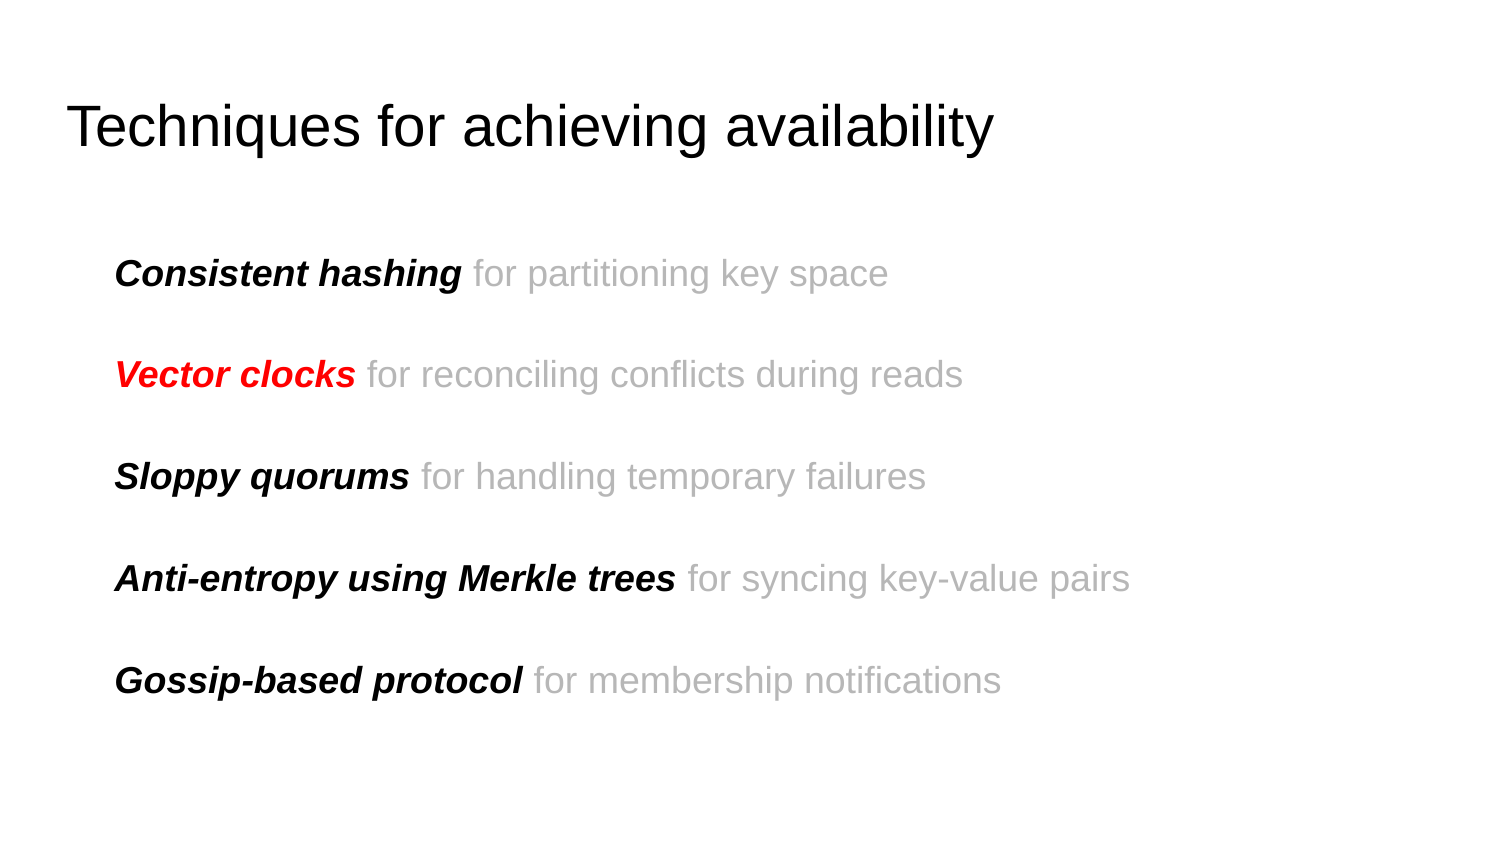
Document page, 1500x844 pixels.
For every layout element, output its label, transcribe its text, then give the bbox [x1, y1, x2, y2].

list Consistent hashing for partitioning key space Vector clocks for reconciling conflicts during reads Sloppy quorums for handling temporary failures Anti-entropy using Merkle trees for syncing key-value pairs Gossip-based protocol for membership notifications [99, 227, 1373, 736]
title Techniques for achieving availability [51, 72, 1449, 167]
